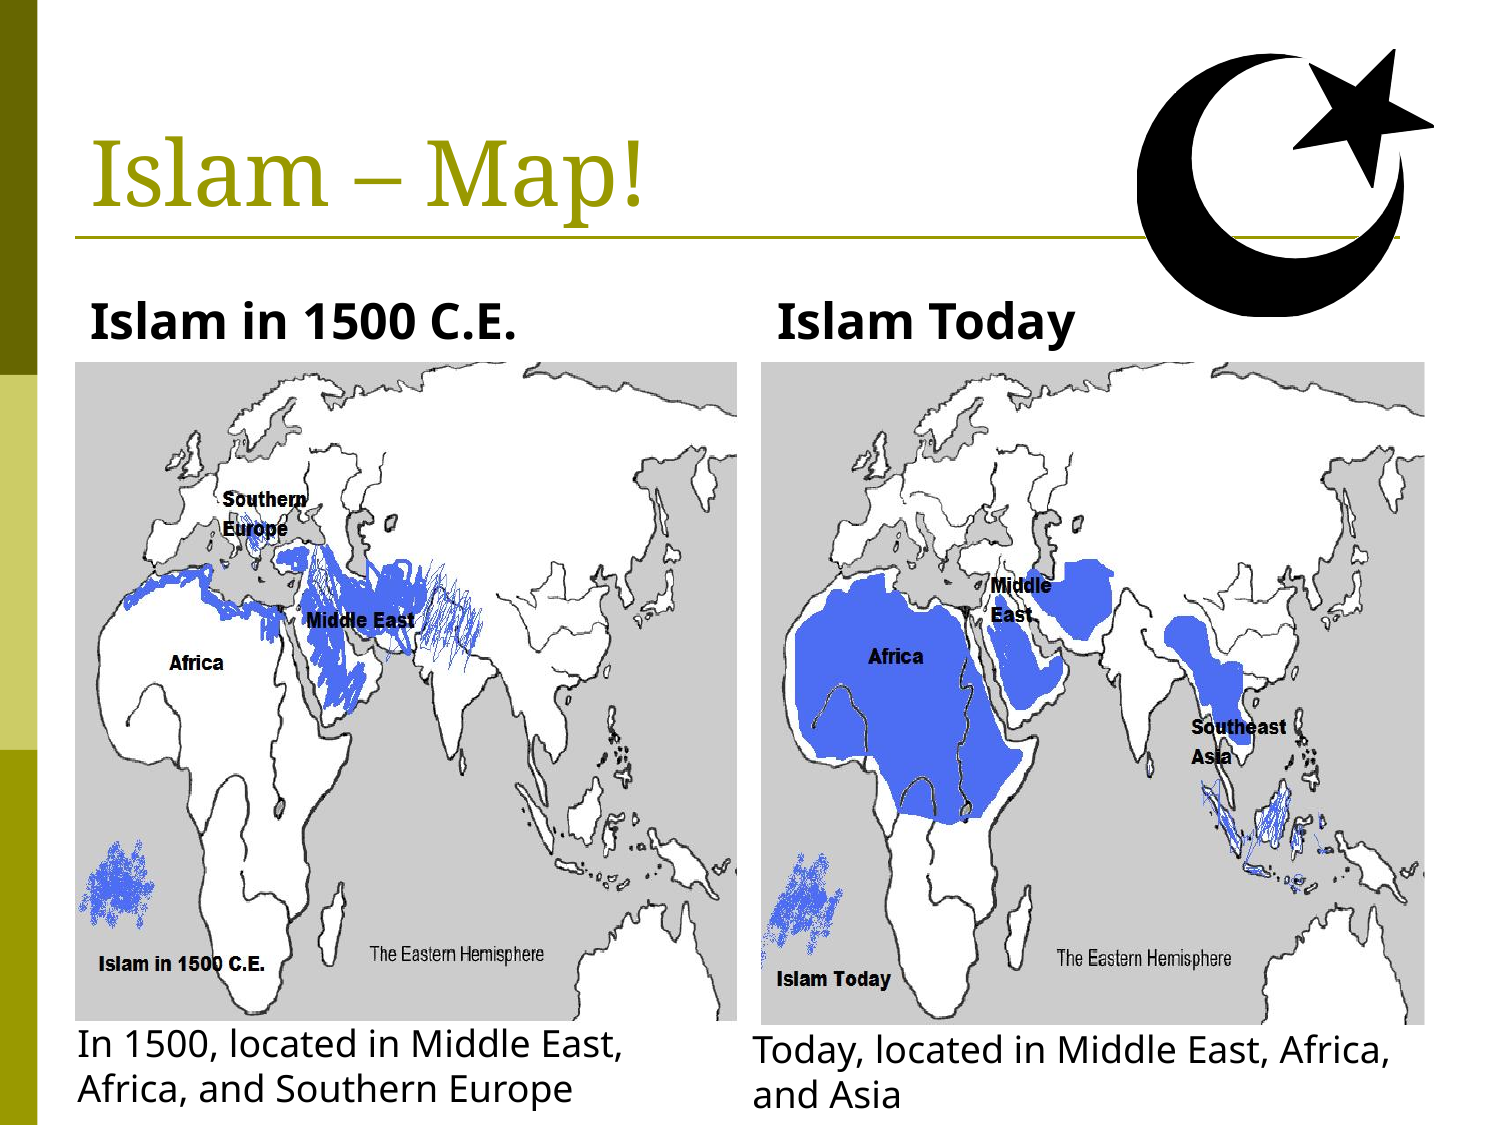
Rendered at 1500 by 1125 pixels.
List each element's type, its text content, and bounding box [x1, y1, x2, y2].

list Islam in 1500 C.E. [75, 251, 738, 357]
picture [1137, 49, 1434, 317]
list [761, 362, 1426, 1026]
text_box In 1500, located in Middle East, Africa, and Southern Europe [62, 1012, 737, 1119]
title Islam – Map! [75, 45, 1425, 233]
list Islam Today [761, 251, 1425, 357]
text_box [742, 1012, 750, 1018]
text_box Today, located in Middle East, Africa, and Asia [737, 1018, 1450, 1125]
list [74, 362, 738, 1026]
